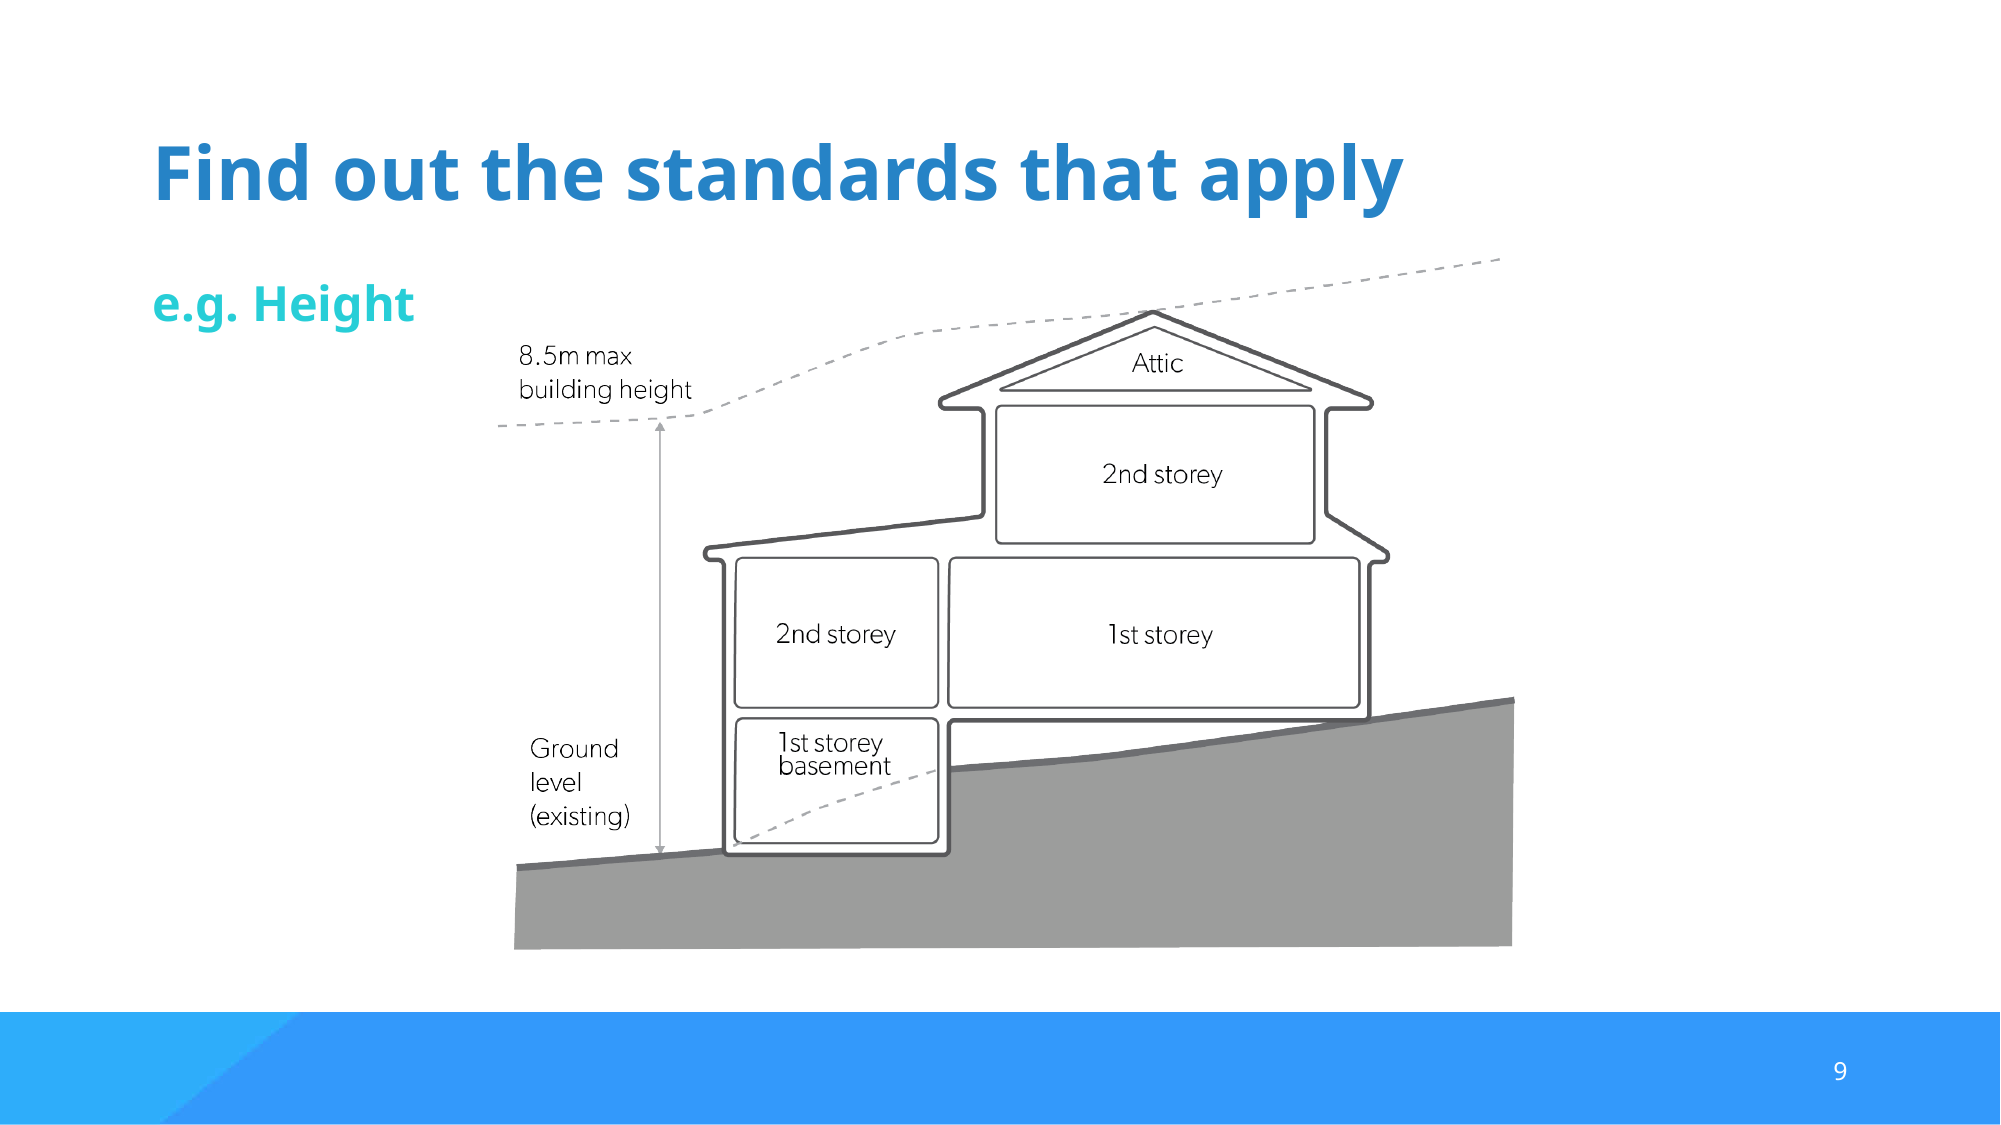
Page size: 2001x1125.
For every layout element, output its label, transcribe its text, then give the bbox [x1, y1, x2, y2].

picture [0, 1012, 2000, 1125]
slide_number 9 [1412, 1042, 1863, 1103]
title Find out the standards that apply [137, 28, 1863, 247]
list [497, 258, 1515, 950]
list e.g. Height [137, 247, 1863, 339]
